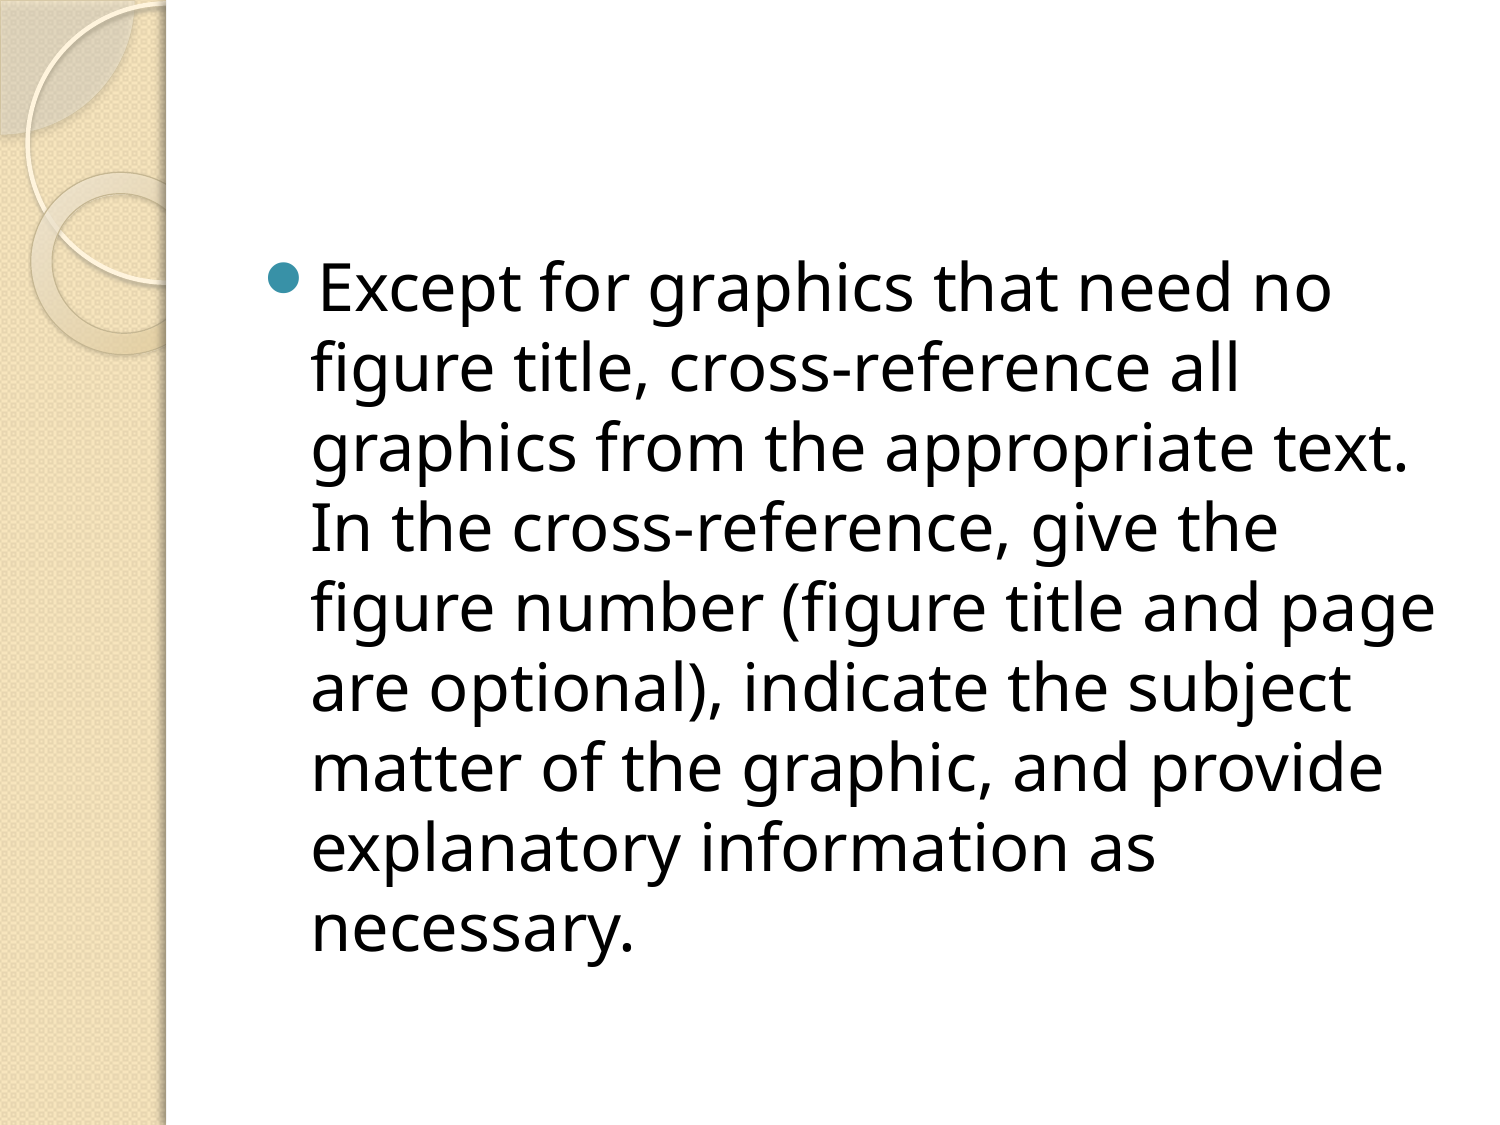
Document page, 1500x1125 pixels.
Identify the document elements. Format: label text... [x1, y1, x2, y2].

list Except for graphics that need no figure title, cross-reference all graphics from the appropriate text. In the cross-reference, give the figure number (figure title and page are optional), indicate the subject matter of the graphic, and provide explanatory information as necessary. [235, 237, 1466, 1025]
